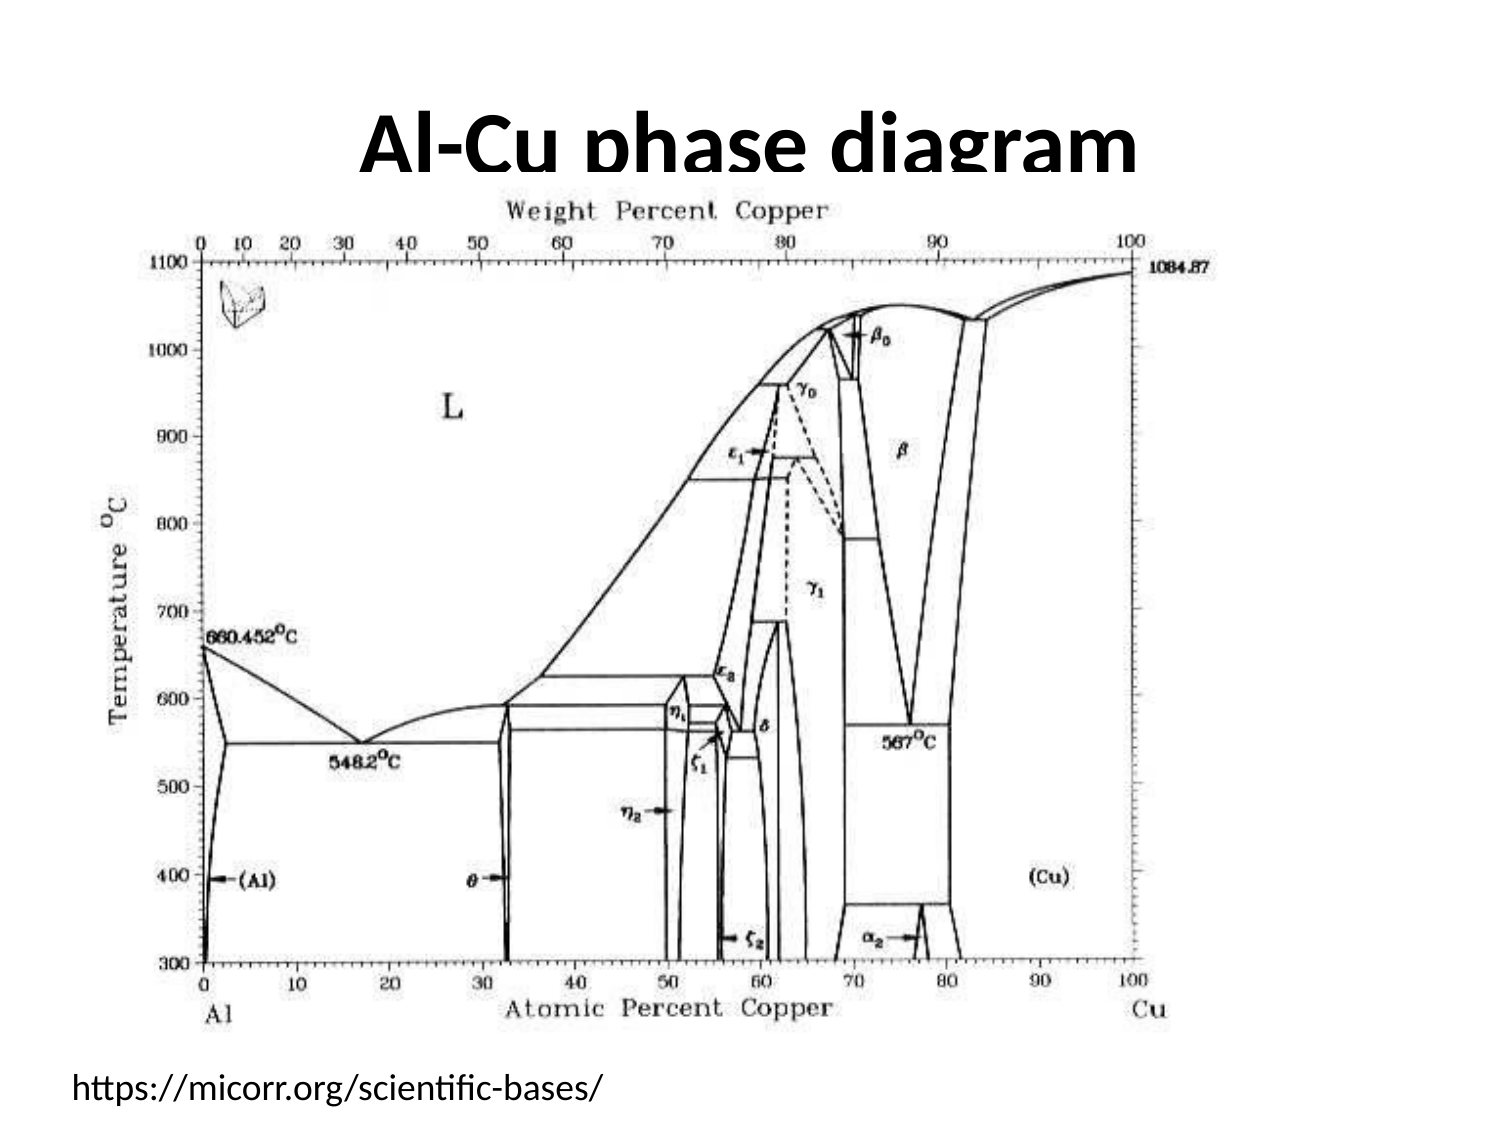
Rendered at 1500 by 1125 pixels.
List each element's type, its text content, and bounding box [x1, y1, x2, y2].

title Al-Cu phase diagram [75, 45, 1425, 233]
picture [76, 172, 1247, 1056]
text_box https://micorr.org/scientific-bases/ [56, 1055, 619, 1115]
